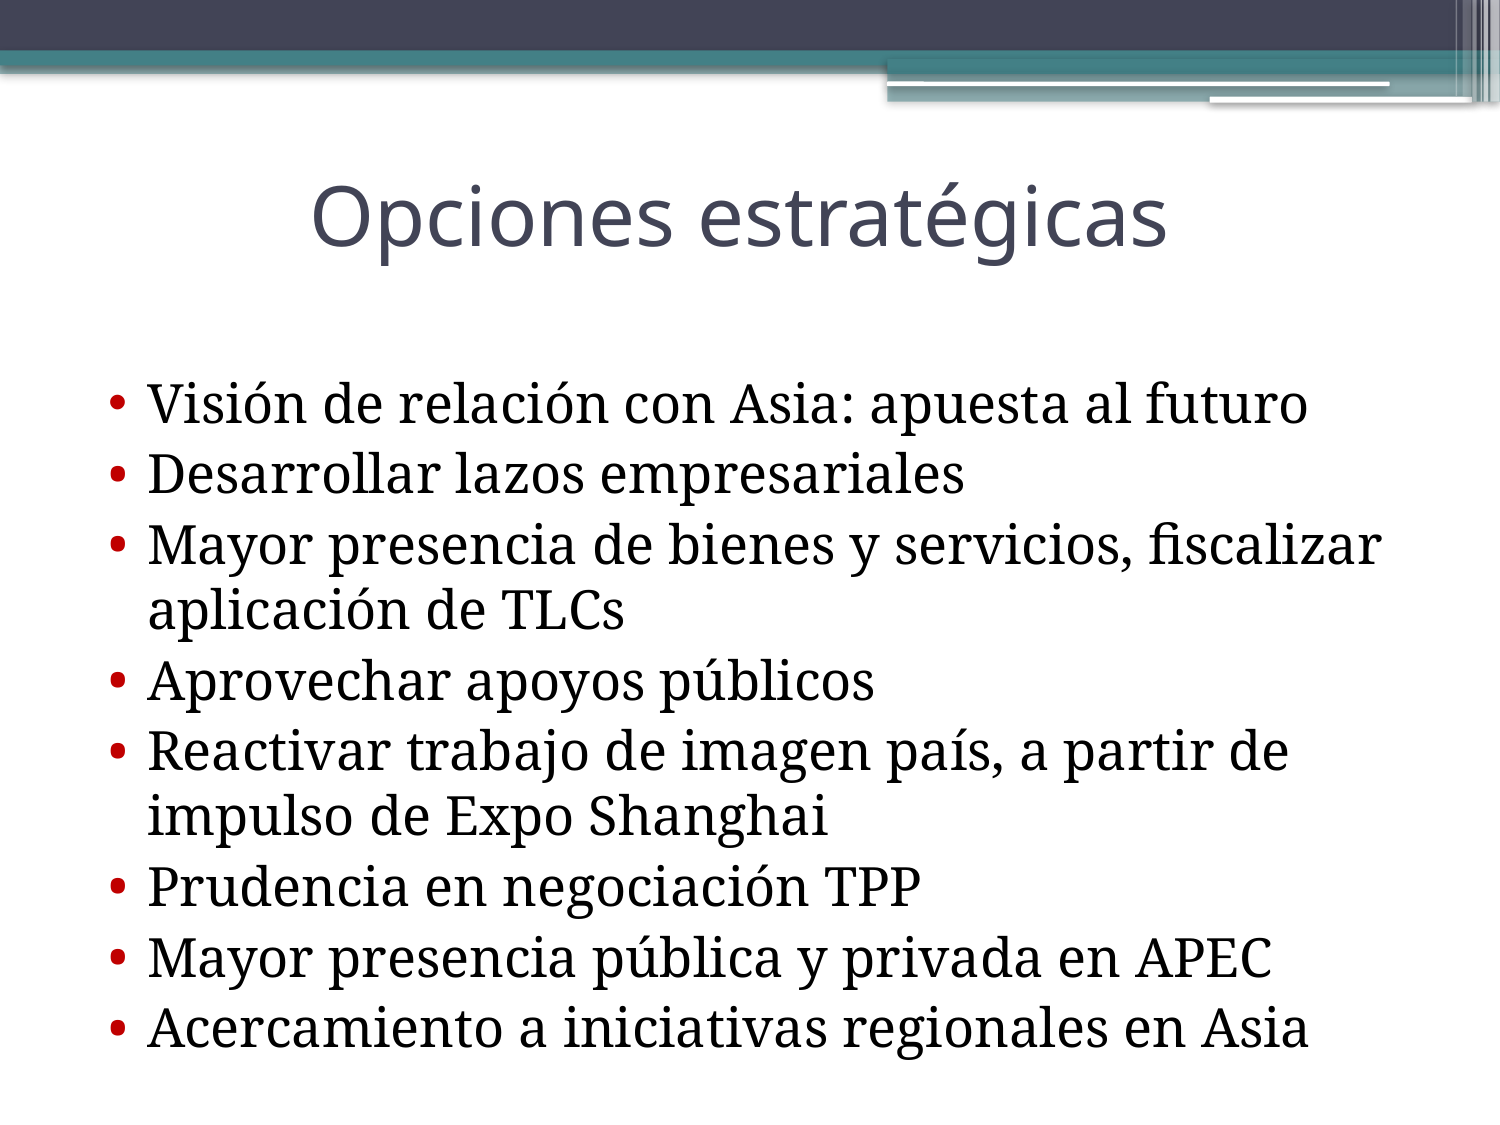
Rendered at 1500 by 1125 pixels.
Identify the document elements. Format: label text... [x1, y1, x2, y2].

title Opciones estratégicas [64, 125, 1415, 301]
list Visión de relación con Asia: apuesta al futuro Desarrollar lazos empresariales Mayor presencia de bienes y servicios, fiscalizar aplicación de TLCs Aprovechar apoyos públicos Reactivar trabajo de imagen país, a partir de impulso de Expo Shanghai Prudencia en negociación TPP Mayor presencia pública y privada en APEC Acercamiento a iniciativas regionales en Asia [76, 361, 1427, 1072]
